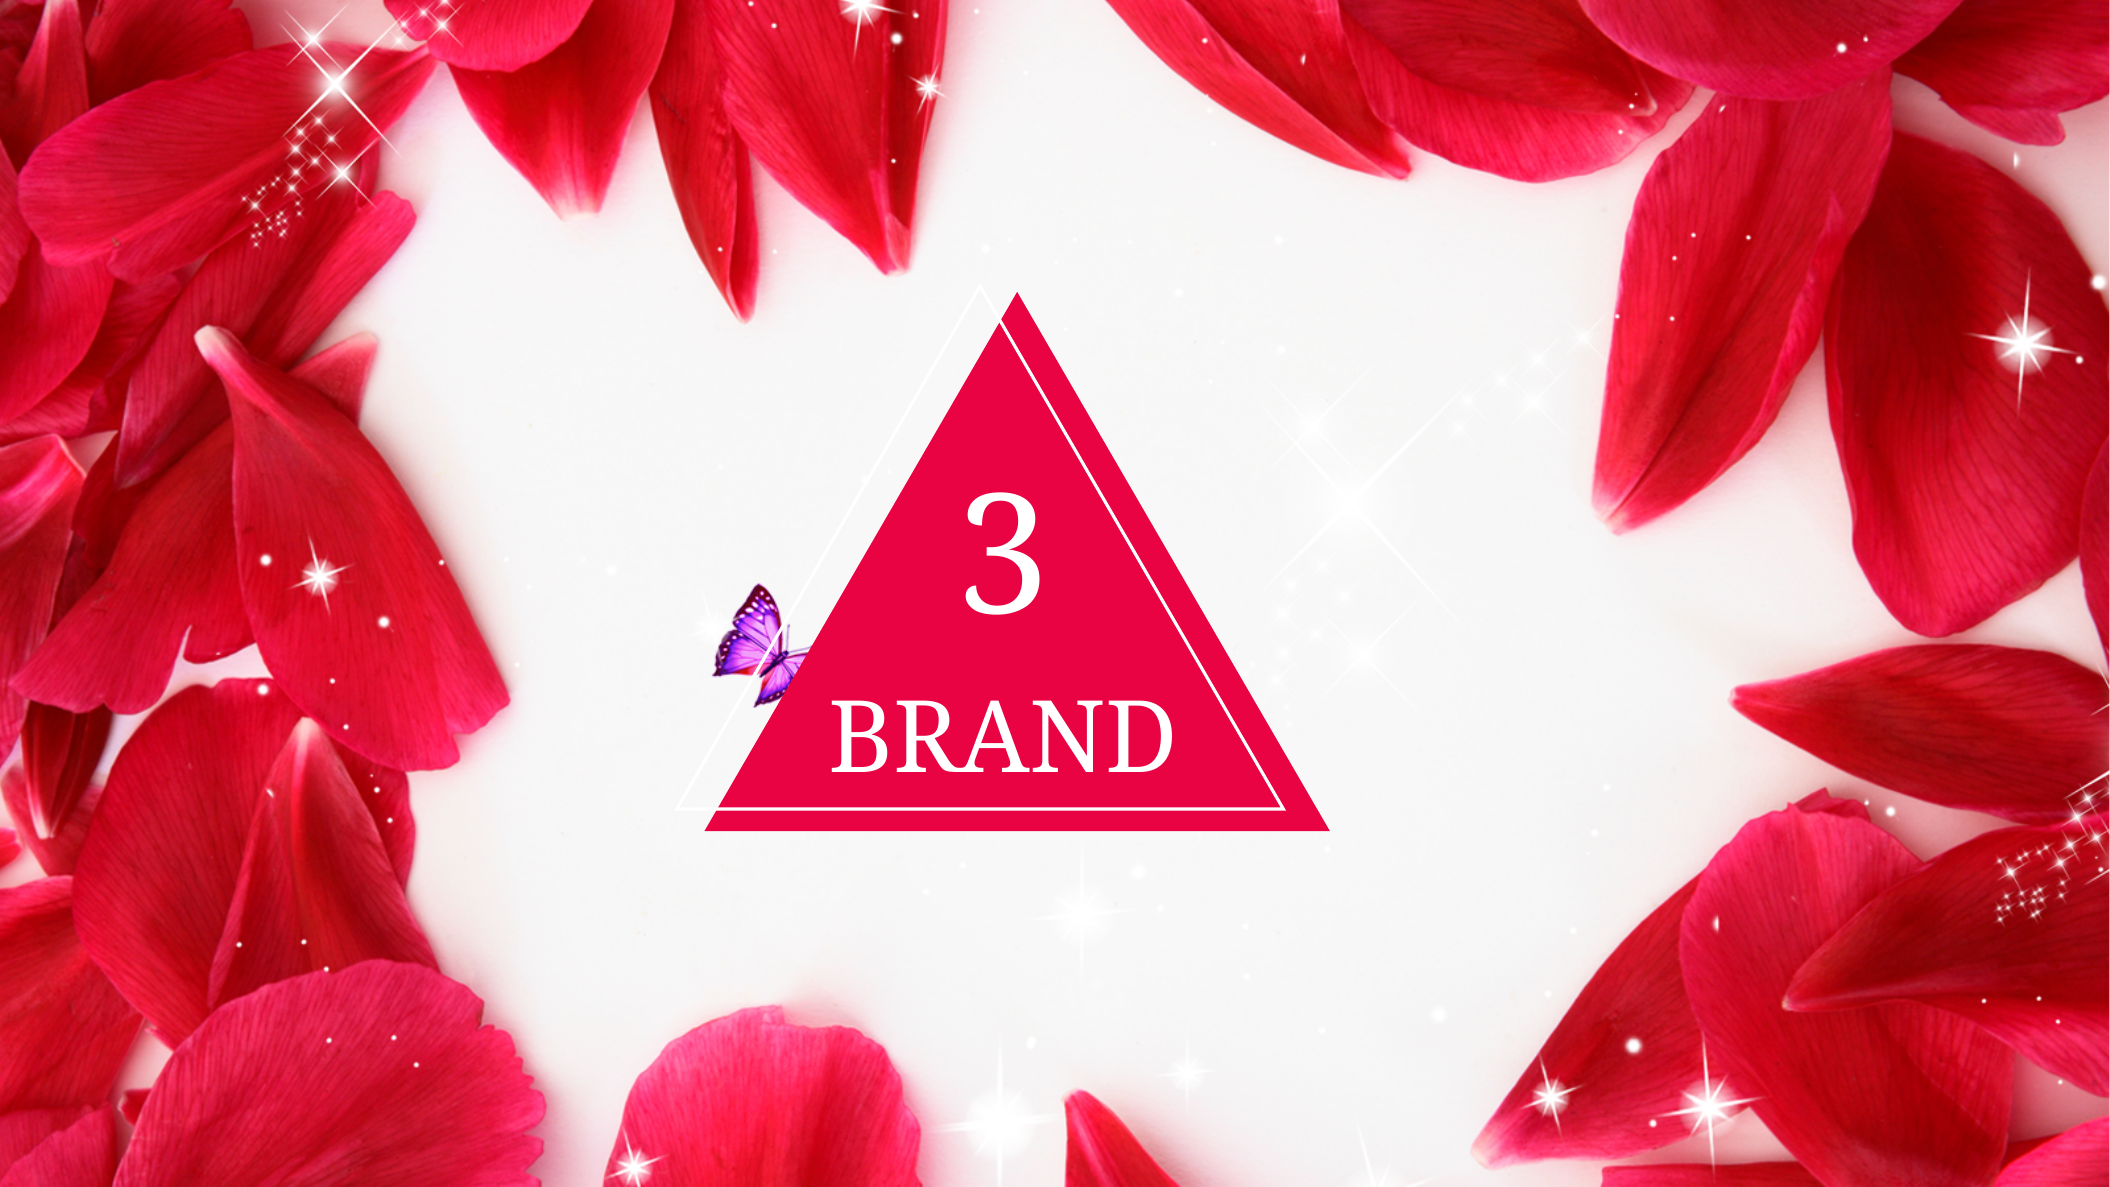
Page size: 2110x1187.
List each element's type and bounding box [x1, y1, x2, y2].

text_box [764, 439, 1243, 793]
text_box [676, 286, 1331, 832]
picture [0, 0, 2110, 1187]
